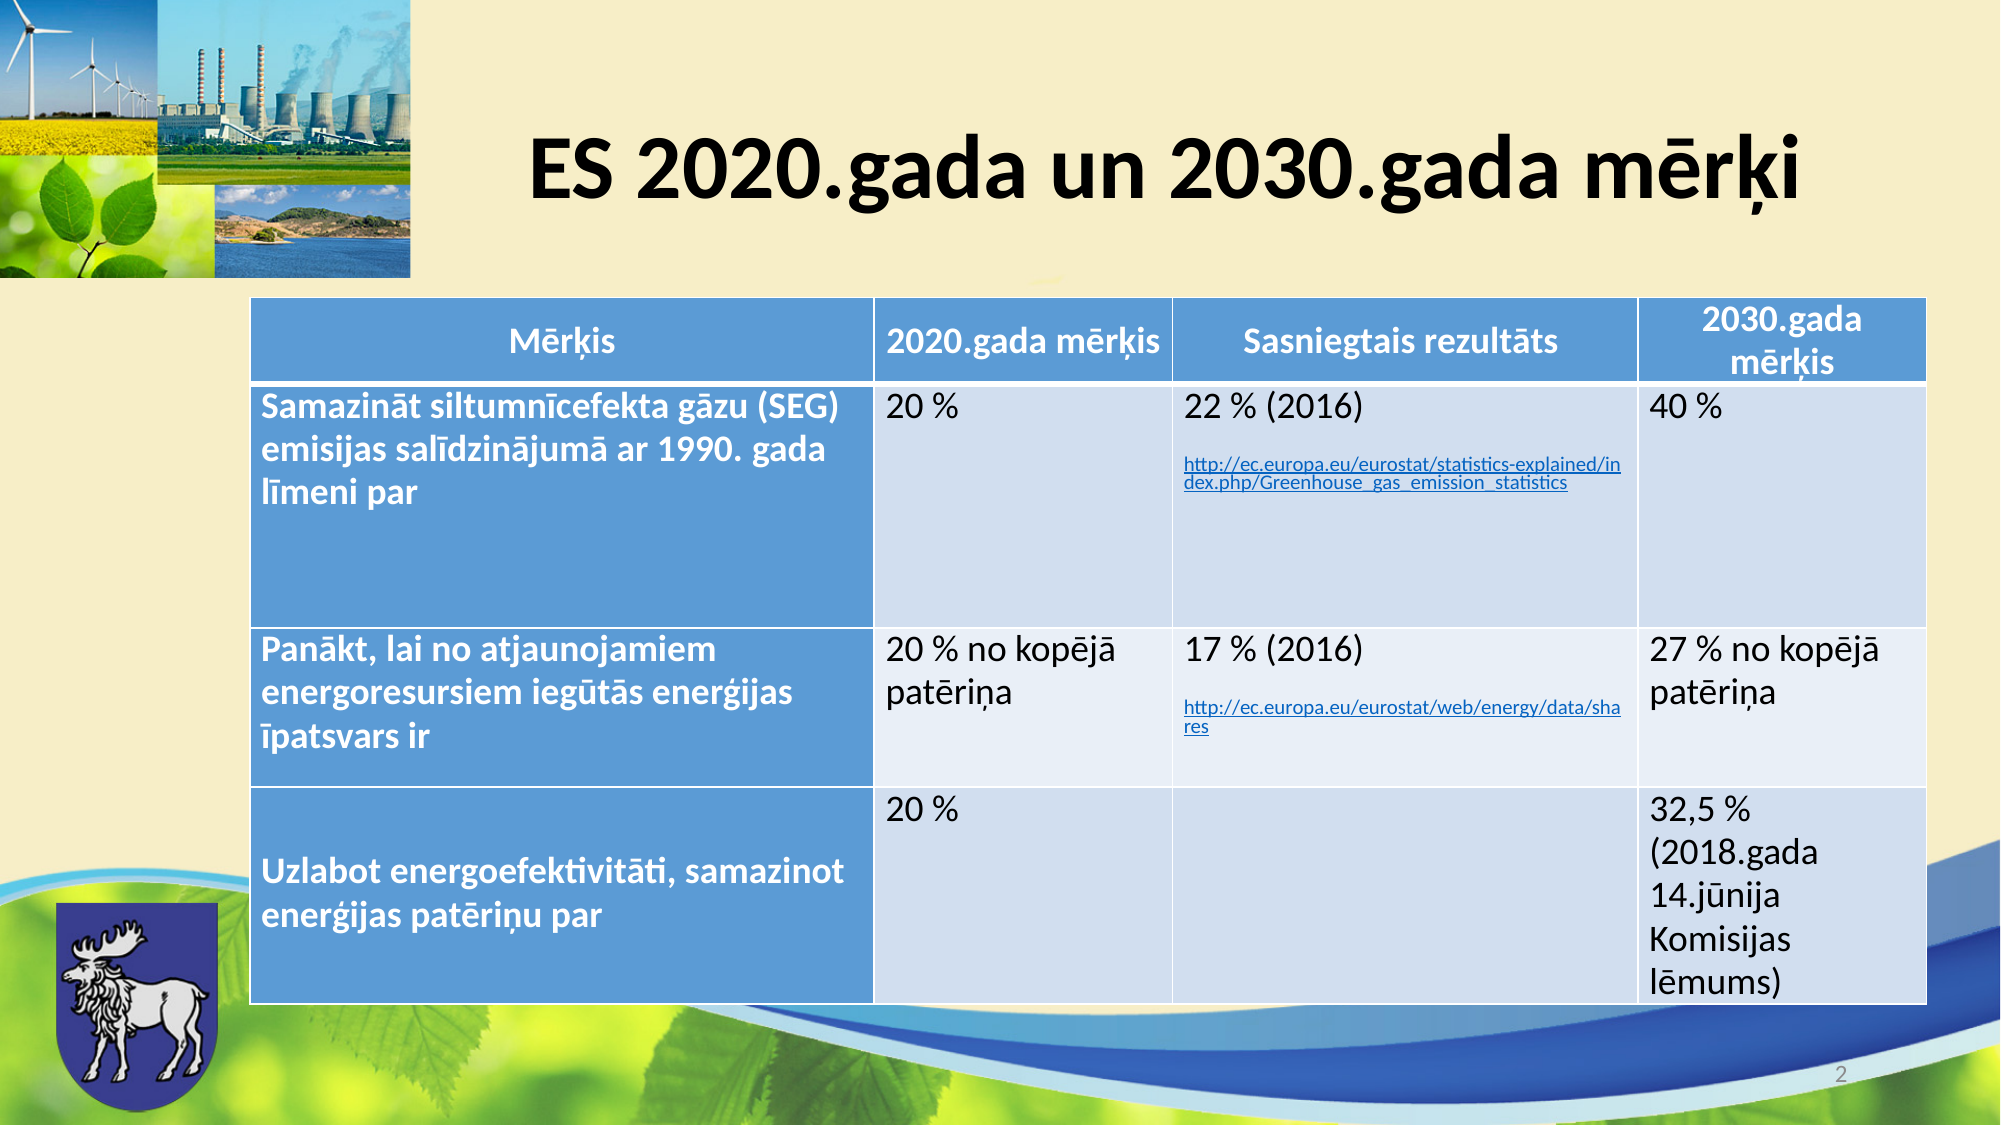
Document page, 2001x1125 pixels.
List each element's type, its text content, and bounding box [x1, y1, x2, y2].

slide_number 2 [1412, 1042, 1863, 1103]
table_cell 40 % [1639, 387, 1926, 627]
table_header Mērķis [251, 298, 873, 381]
table_cell Uzlabot energoefektivitāti, samazinot enerģijas patēriņu par [251, 788, 873, 1003]
table_cell 22 % (2016) http://ec.europa.eu/eurostat/statistics-explained/index.php/Greenhouse_gas_emission_statistics [1173, 387, 1637, 627]
table_cell [1173, 788, 1637, 1003]
table_cell Samazināt siltumnīcefekta gāzu (SEG) emisijas salīdzinājumā ar 1990. gada līmeni par [251, 387, 873, 627]
table_cell 32,5 % (2018.gada 14.jūnija Komisijas lēmums) [1639, 788, 1926, 1003]
table_header 2020.gada mērķis [875, 298, 1172, 381]
picture [0, 0, 2001, 1125]
table_header 2030.gada mērķis [1639, 298, 1926, 381]
table_cell 27 % no kopējā patēriņa [1639, 629, 1926, 786]
table_cell 17 % (2016) http://ec.europa.eu/eurostat/web/energy/data/shares [1173, 629, 1637, 786]
table_cell Panākt, lai no atjaunojamiem energoresursiem iegūtās enerģijas īpatsvars ir [251, 629, 873, 786]
title ES 2020.gada un 2030.gada mērķi [513, 59, 1863, 278]
table_cell 20 % [875, 387, 1172, 627]
table_cell 20 % [875, 788, 1172, 1003]
table_cell 20 % no kopējā patēriņa [875, 629, 1172, 786]
table_header Sasniegtais rezultāts [1173, 298, 1637, 381]
